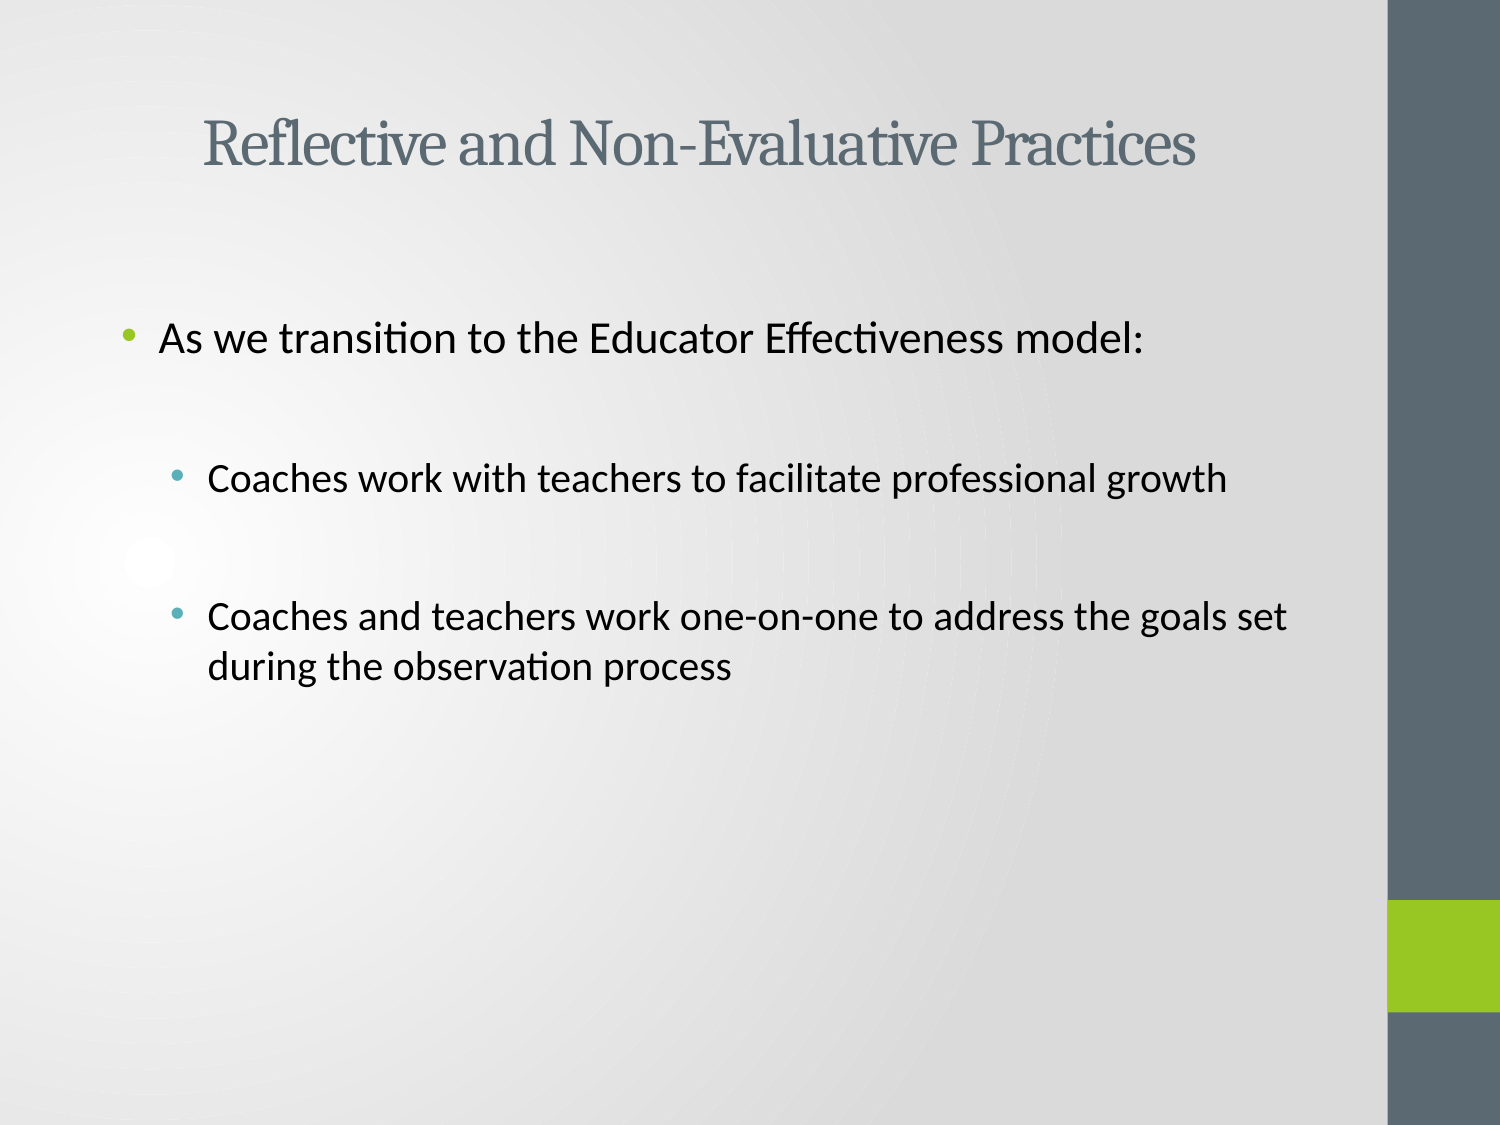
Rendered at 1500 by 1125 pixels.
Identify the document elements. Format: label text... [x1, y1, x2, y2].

title Reflective and Non-Evaluative Practices [75, 45, 1325, 233]
list As we transition to the Educator Effectiveness model: Coaches work with teachers to facilitate professional growth Coaches and teachers work one-on-one to address the goals set during the observation process [87, 299, 1388, 1043]
